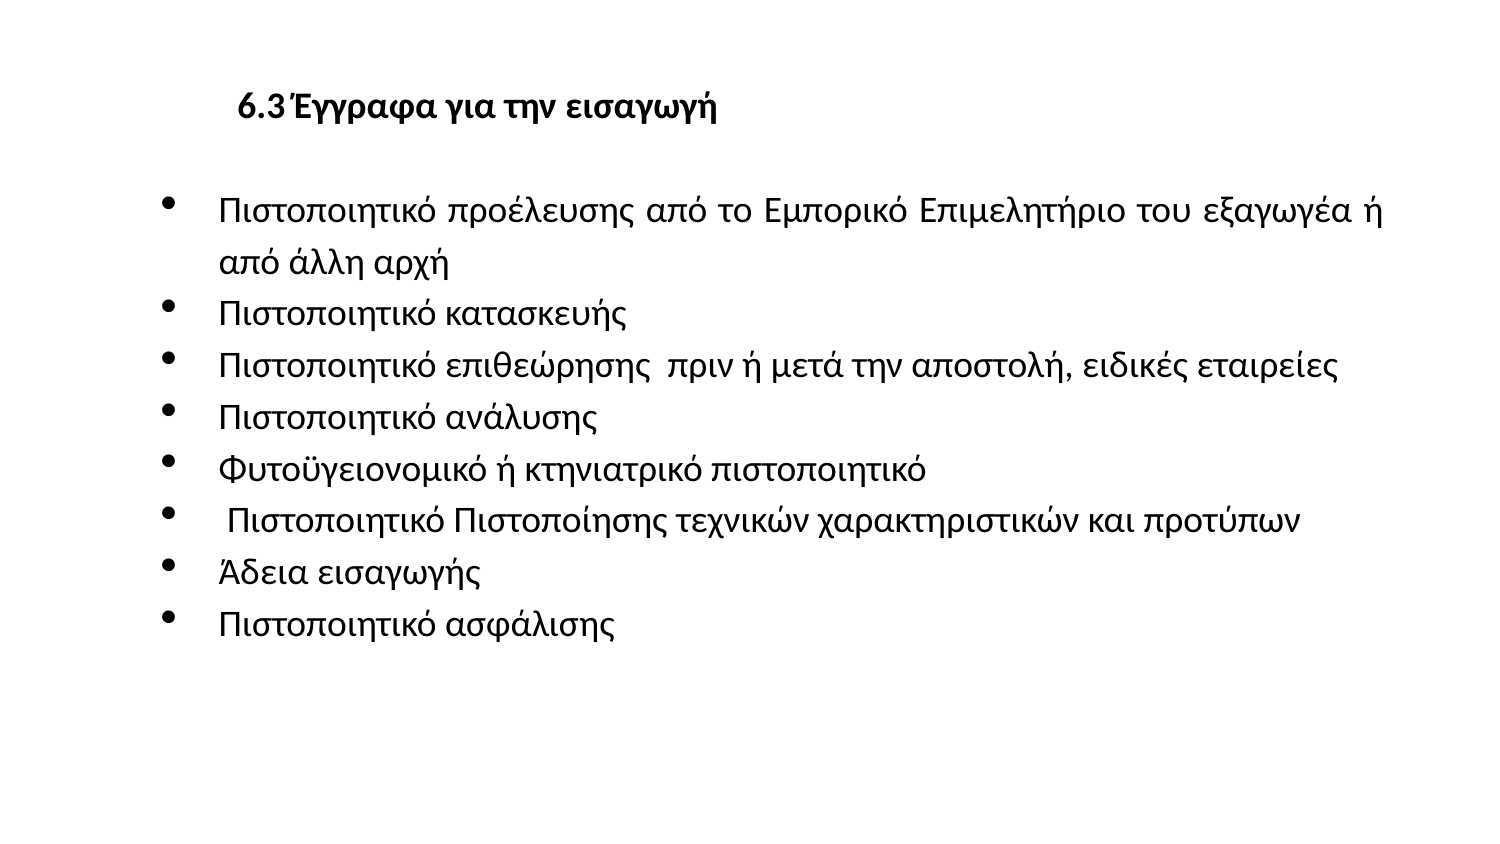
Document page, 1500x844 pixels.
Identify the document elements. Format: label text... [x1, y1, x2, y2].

text_box 6.3 Έγγραφα για την εισαγωγή Πιστοποιητικό προέλευσης από το Εμπορικό Επιμελητήριο του εξαγωγέα ή από άλλη αρχή Πιστοποιητικό κατασκευής Πιστοποιητικό επιθεώρησης πριν ή μετά την αποστολή, ειδικές εταιρείες Πιστοποιητικό ανάλυσης Φυτοϋγειονομικό ή κτηνιατρικό πιστοποιητικό Πιστοποιητικό Πιστοποίησης τεχνικών χαρακτηριστικών και προτύπων Άδεια εισαγωγής Πιστοποιητικό ασφάλισης [147, 22, 1400, 652]
